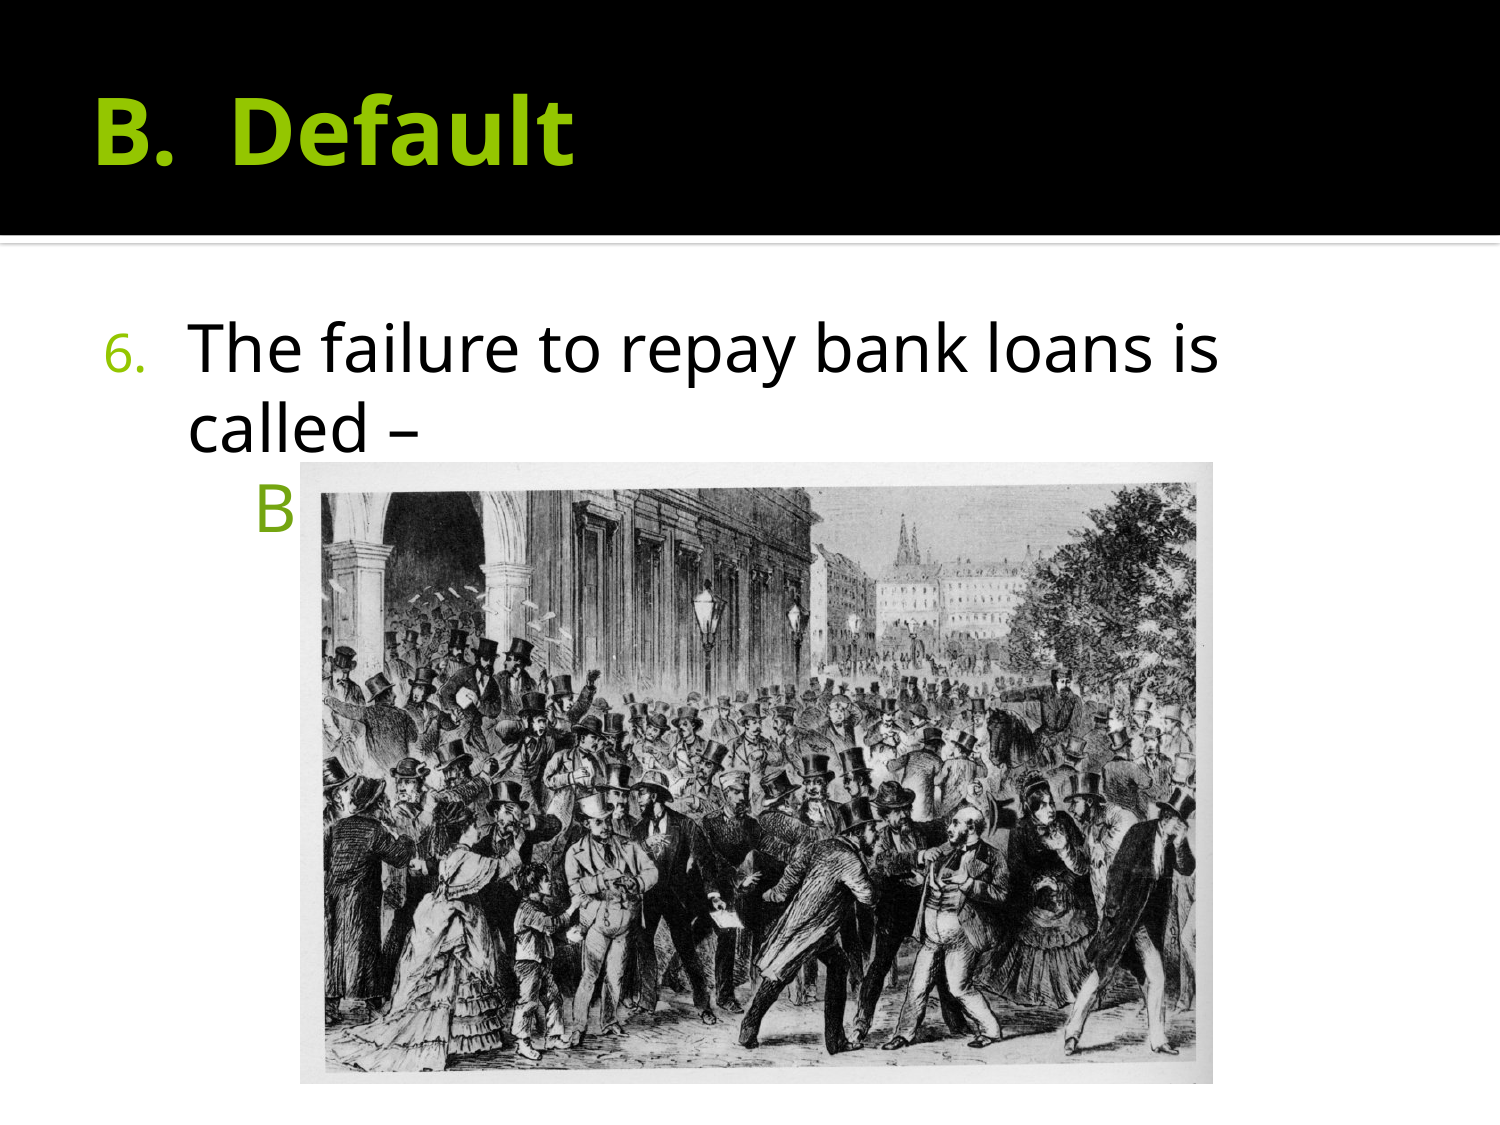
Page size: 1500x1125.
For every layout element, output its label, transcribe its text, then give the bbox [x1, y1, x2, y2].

picture [299, 462, 1213, 1084]
list The failure to repay bank loans is called – B. Default [75, 291, 1425, 1050]
title B. Default [75, 25, 1425, 231]
